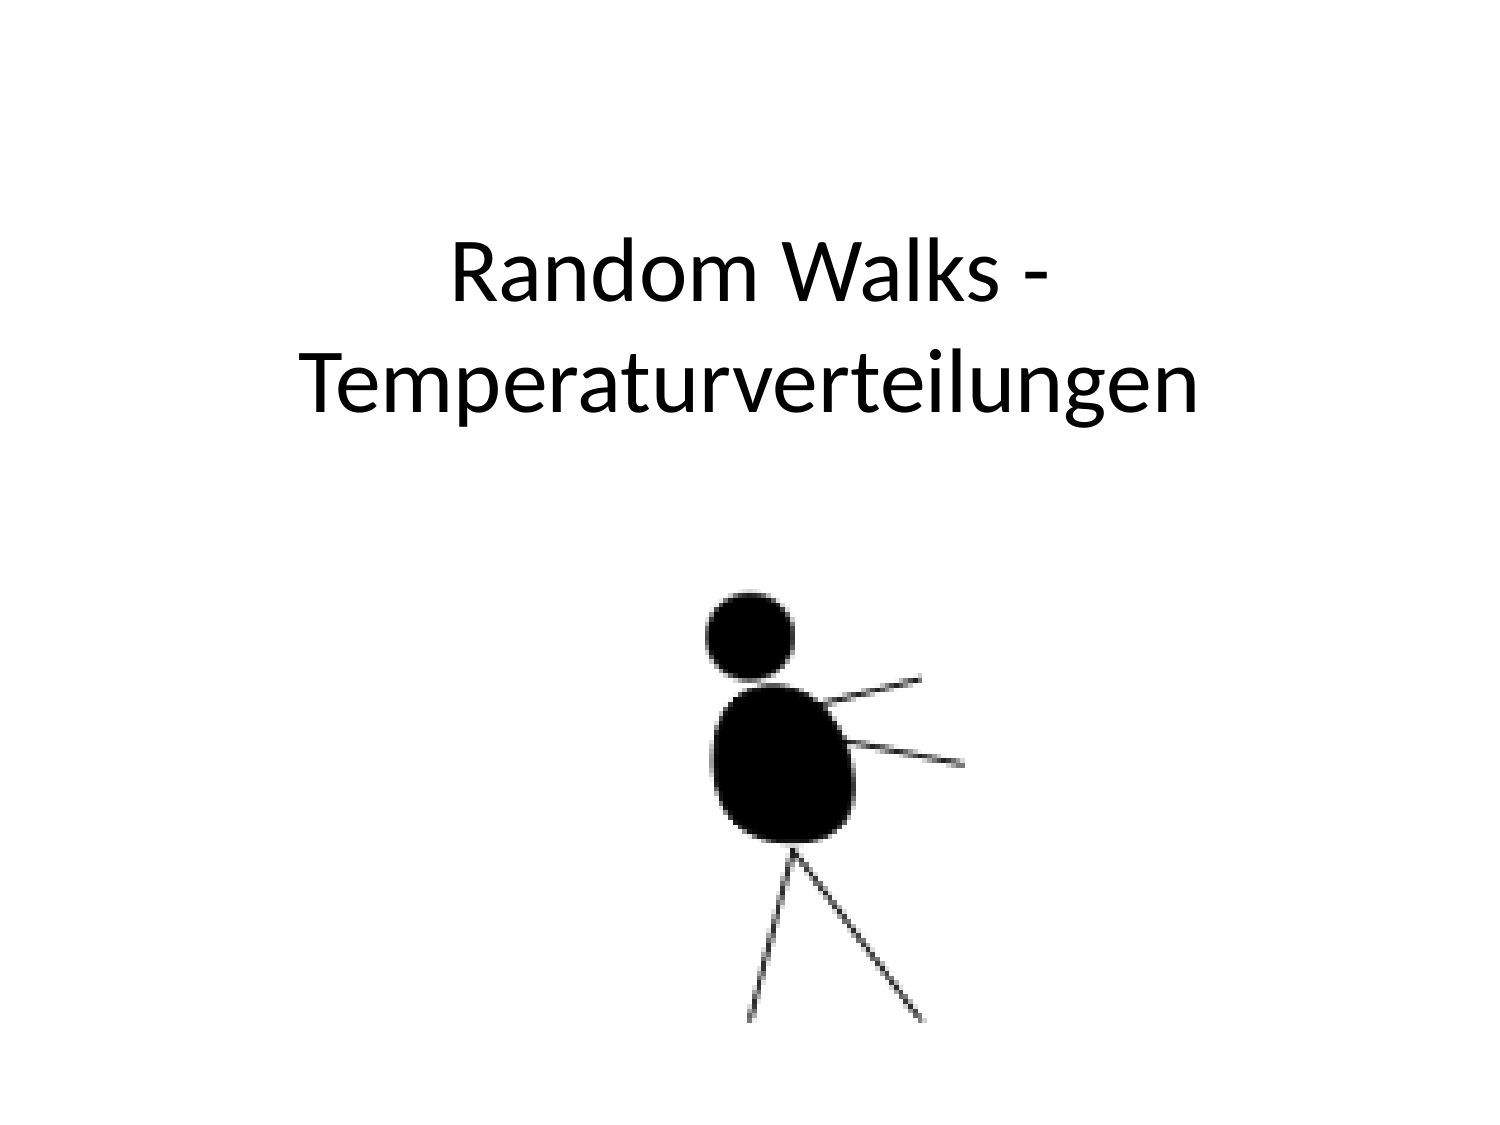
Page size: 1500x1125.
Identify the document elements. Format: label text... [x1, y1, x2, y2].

title Random Walks - Temperaturverteilungen [75, 141, 1425, 499]
picture [705, 589, 975, 1028]
